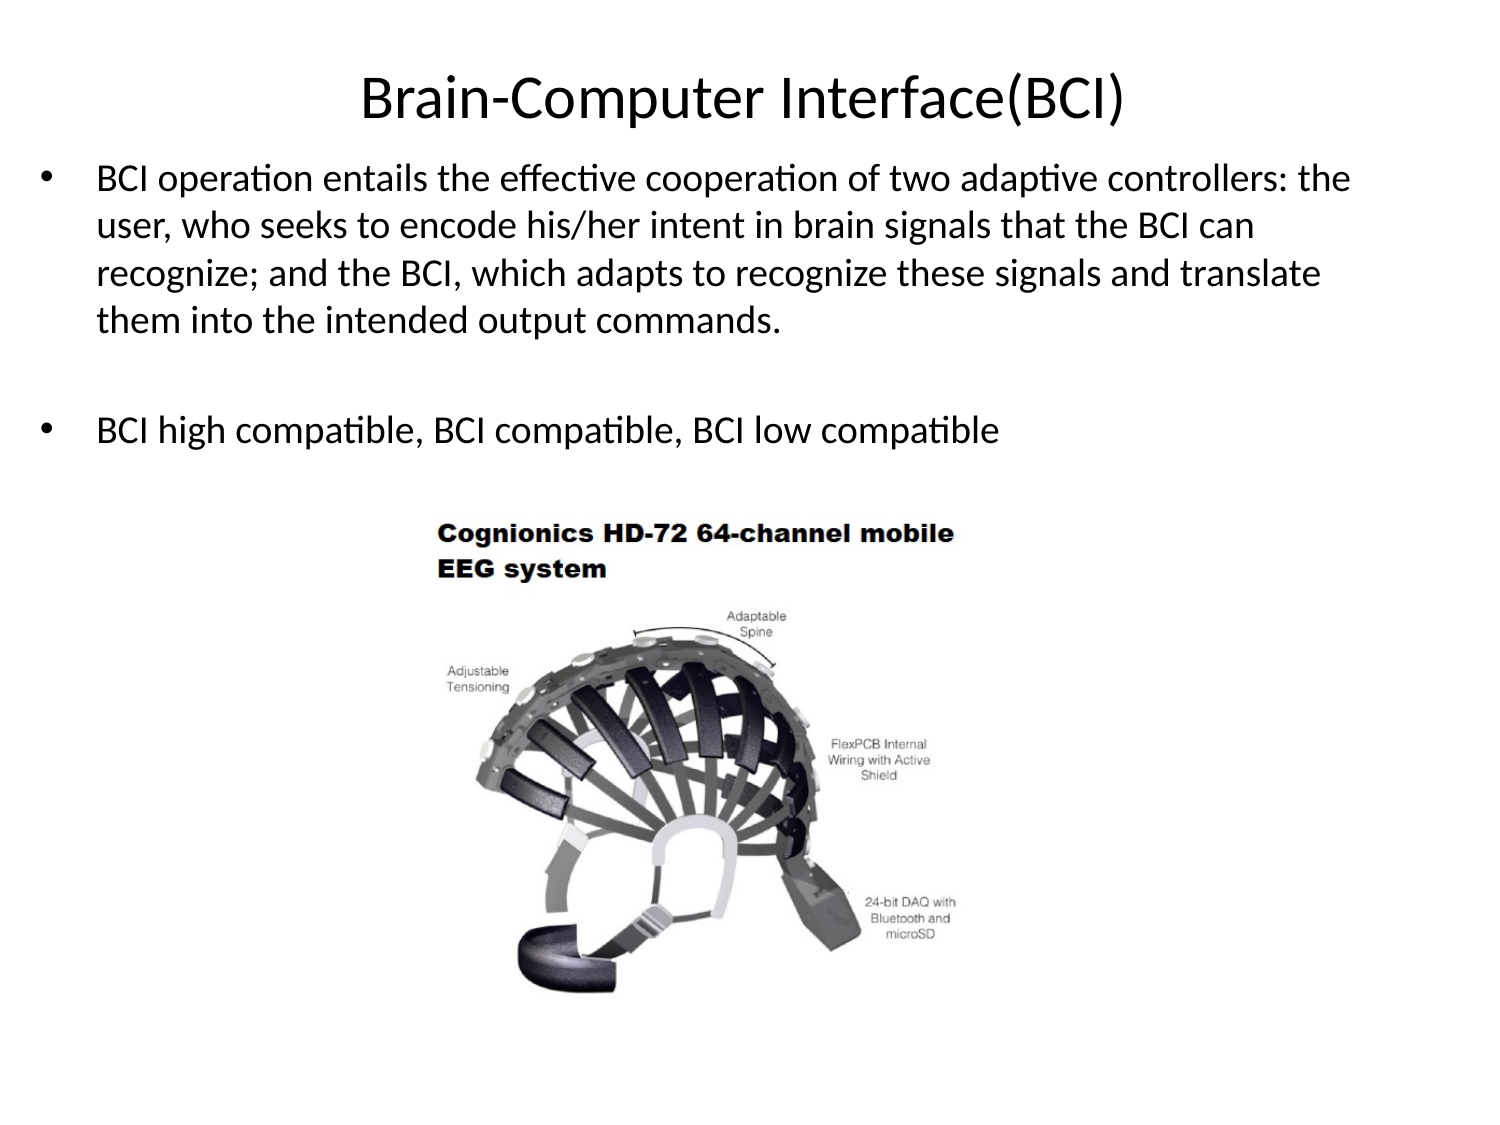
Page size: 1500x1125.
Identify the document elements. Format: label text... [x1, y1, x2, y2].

title Brain-Computer Interface(BCI) [68, 0, 1419, 188]
list BCI operation entails the effective cooperation of two adaptive controllers: the user, who seeks to encode his/her intent in brain signals that the BCI can recognize; and the BCI, which adapts to recognize these signals and translate them into the intended output commands. BCI high compatible, BCI compatible, BCI low compatible [24, 144, 1375, 887]
picture [437, 512, 963, 998]
